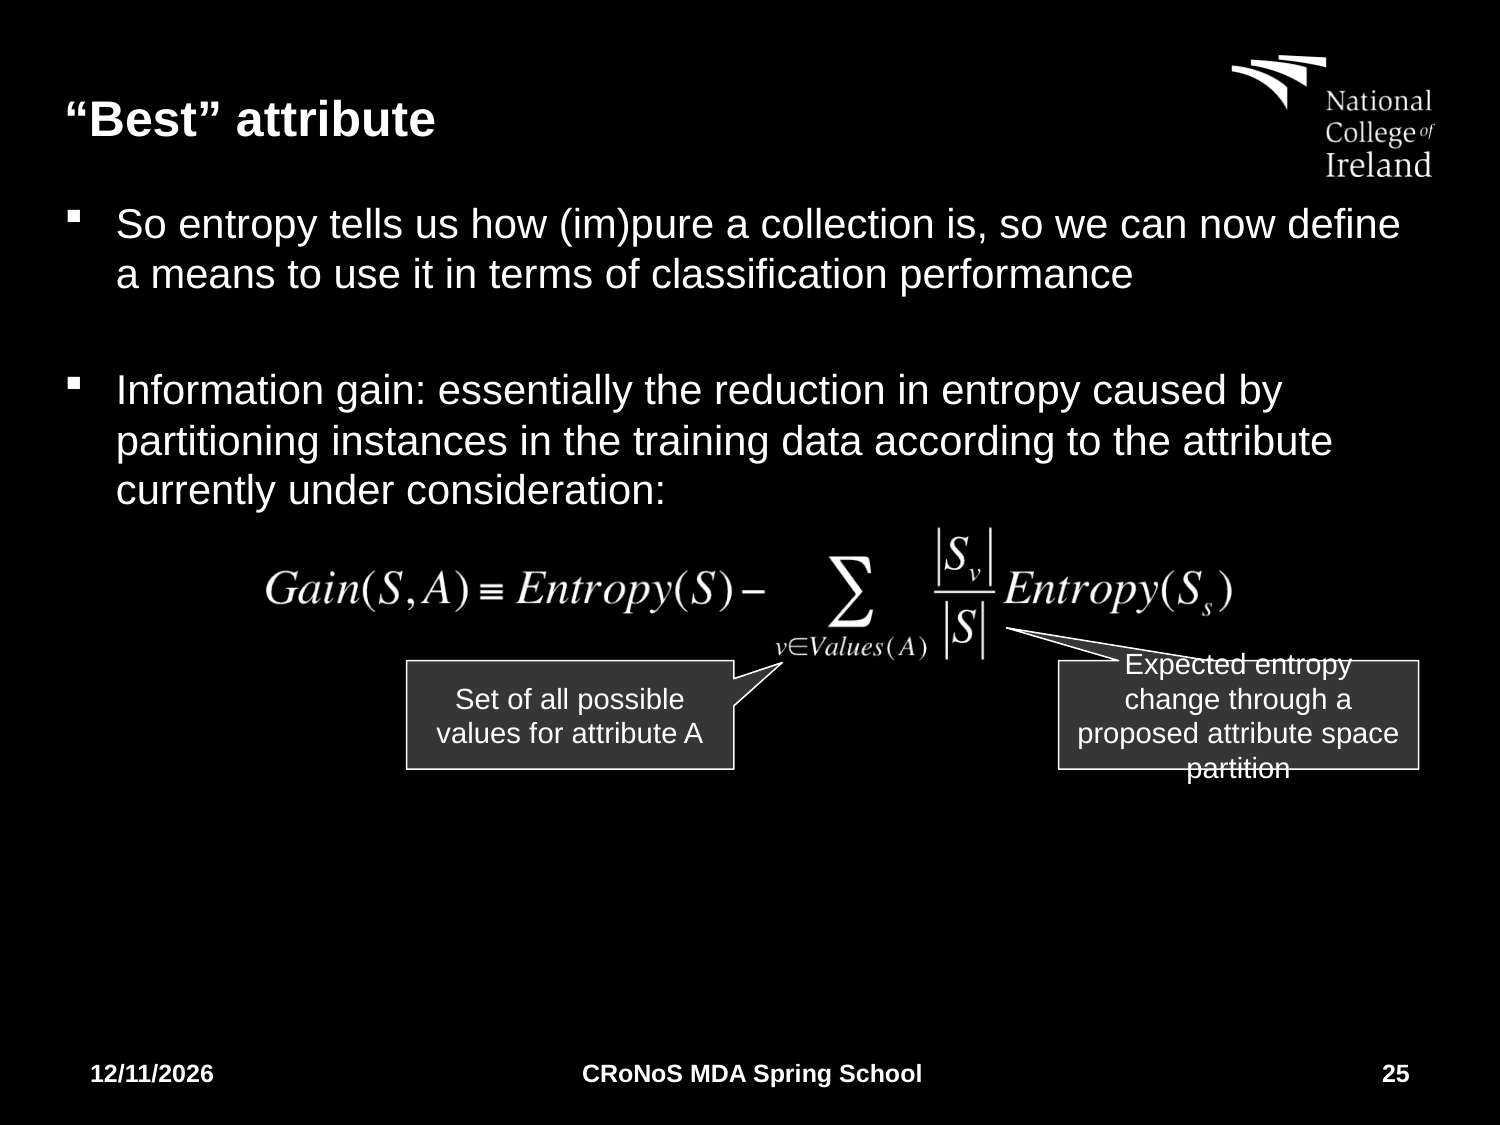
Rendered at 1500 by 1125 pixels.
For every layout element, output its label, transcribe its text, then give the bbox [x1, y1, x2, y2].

picture [1231, 54, 1436, 178]
list So entropy tells us how (im)pure a collection is, so we can now define a means to use it in terms of classification performance Information gain: essentially the reduction in entropy caused by partitioning instances in the training data according to the attribute currently under consideration: [64, 196, 1436, 1000]
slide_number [75, 1042, 425, 1103]
footer CRoNoS MDA Spring School [458, 1042, 1047, 1103]
text_box Set of all possible values for attribute A [405, 680, 764, 770]
picture [257, 516, 1243, 673]
title “Best” attribute [63, 54, 1199, 148]
slide_number 25 [1074, 1042, 1425, 1103]
text_box Expected entropy change through a proposed attribute space partition [1057, 659, 1420, 770]
